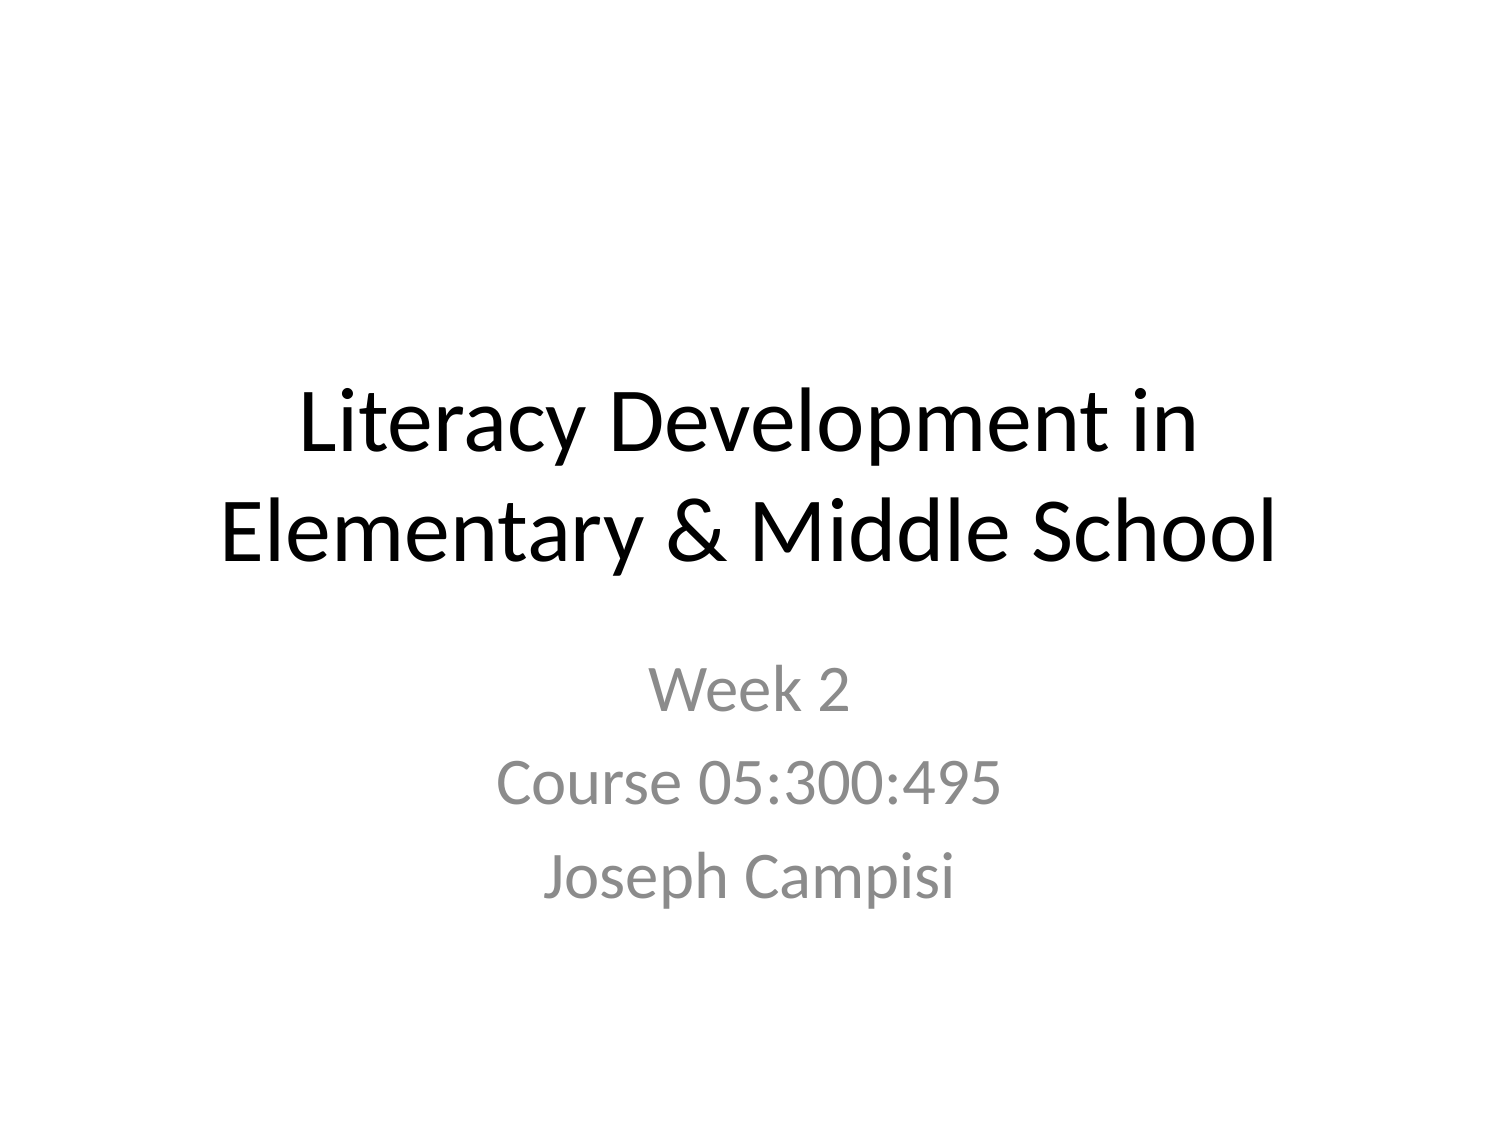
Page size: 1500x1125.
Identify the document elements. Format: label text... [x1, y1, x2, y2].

subtitle Week 2 Course 05:300:495 Joseph Campisi [225, 637, 1275, 925]
title Literacy Development in Elementary & Middle School [112, 349, 1388, 591]
